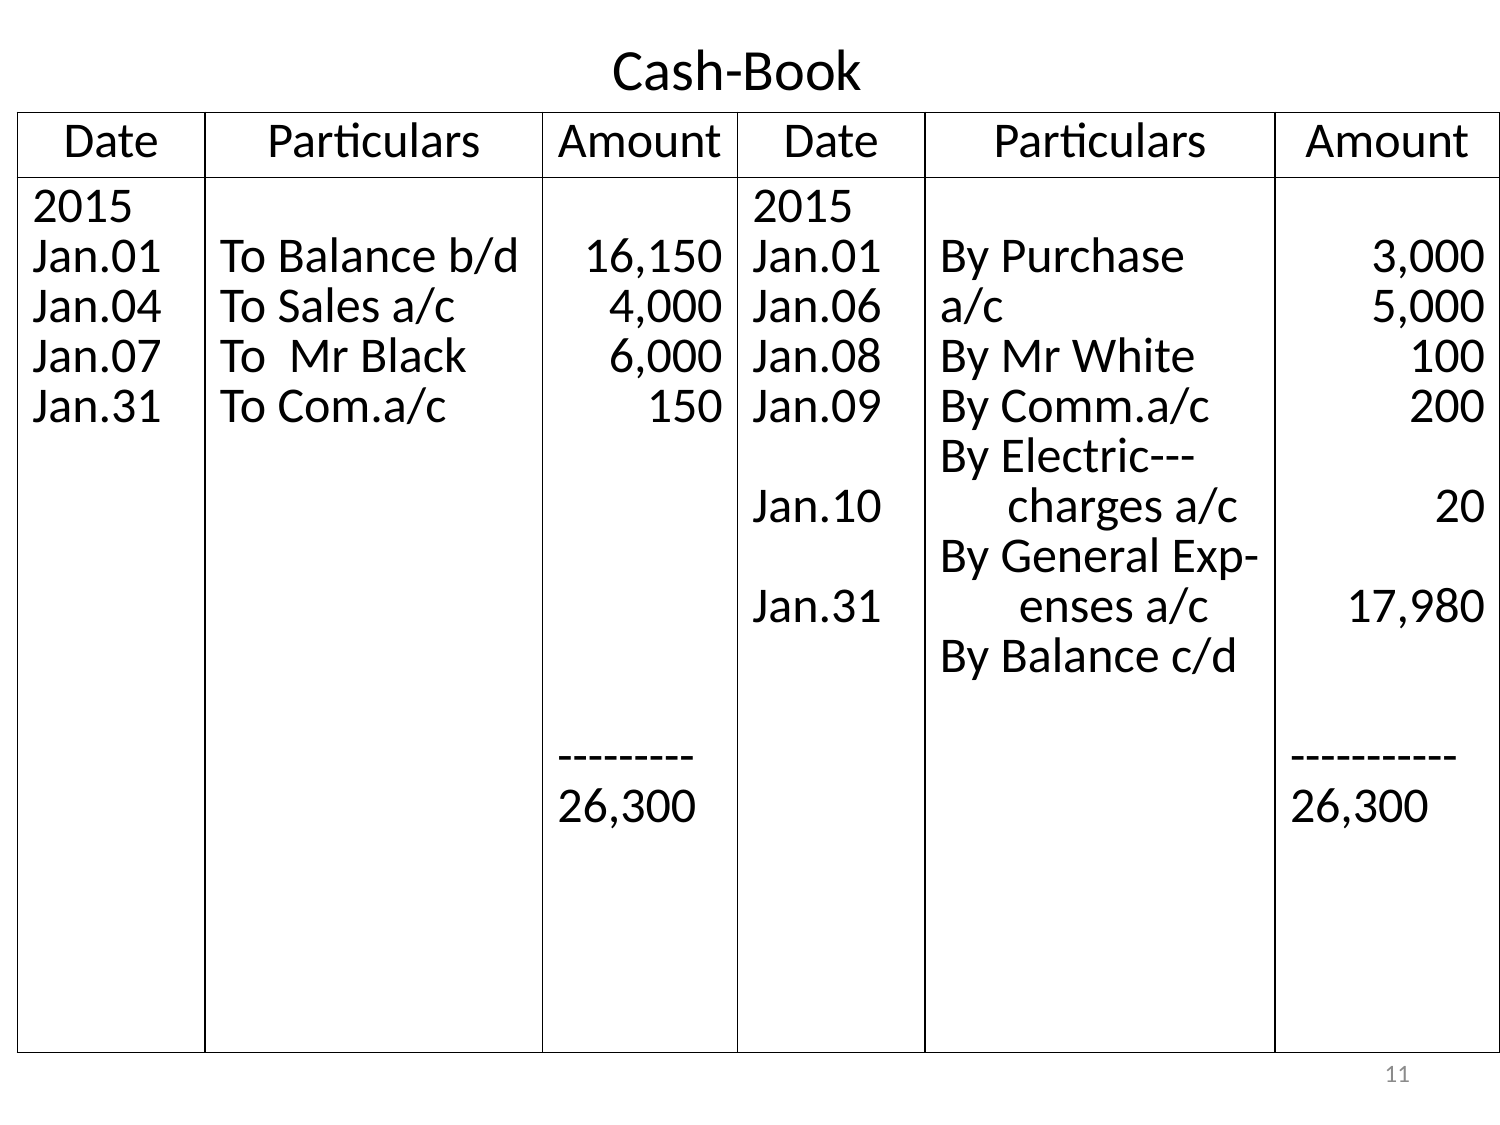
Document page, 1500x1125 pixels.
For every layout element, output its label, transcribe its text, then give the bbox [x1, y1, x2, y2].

table_cell To Balance b/d To Sales a/c To Mr Black To Com.a/c [206, 178, 542, 1052]
table_header Date [738, 113, 924, 177]
table_cell By Purchase a/c By Mr White By Comm.a/c By Electric--- charges a/c By General Exp- enses a/c By Balance c/d [926, 178, 1274, 1052]
table_header Particulars [206, 113, 542, 177]
table_cell 2015 Jan.01 Jan.04 Jan.07 Jan.31 [18, 178, 204, 1052]
table_header Date [18, 113, 204, 177]
table_header Amount [543, 113, 737, 177]
table_cell 2015 Jan.01 Jan.06 Jan.08 Jan.09 Jan.10 Jan.31 [738, 178, 924, 1052]
table_cell 16,150 4,000 6,000 150 --------- 26,300 [543, 178, 737, 1052]
table_header Amount [1276, 113, 1499, 177]
table_cell 3,000 5,000 100 200 20 17,980 ----------- 26,300 [1276, 178, 1499, 1052]
slide_number 11 [1074, 1042, 1425, 1103]
list Cash-Book [0, 24, 1475, 1088]
table_header Particulars [926, 113, 1274, 177]
